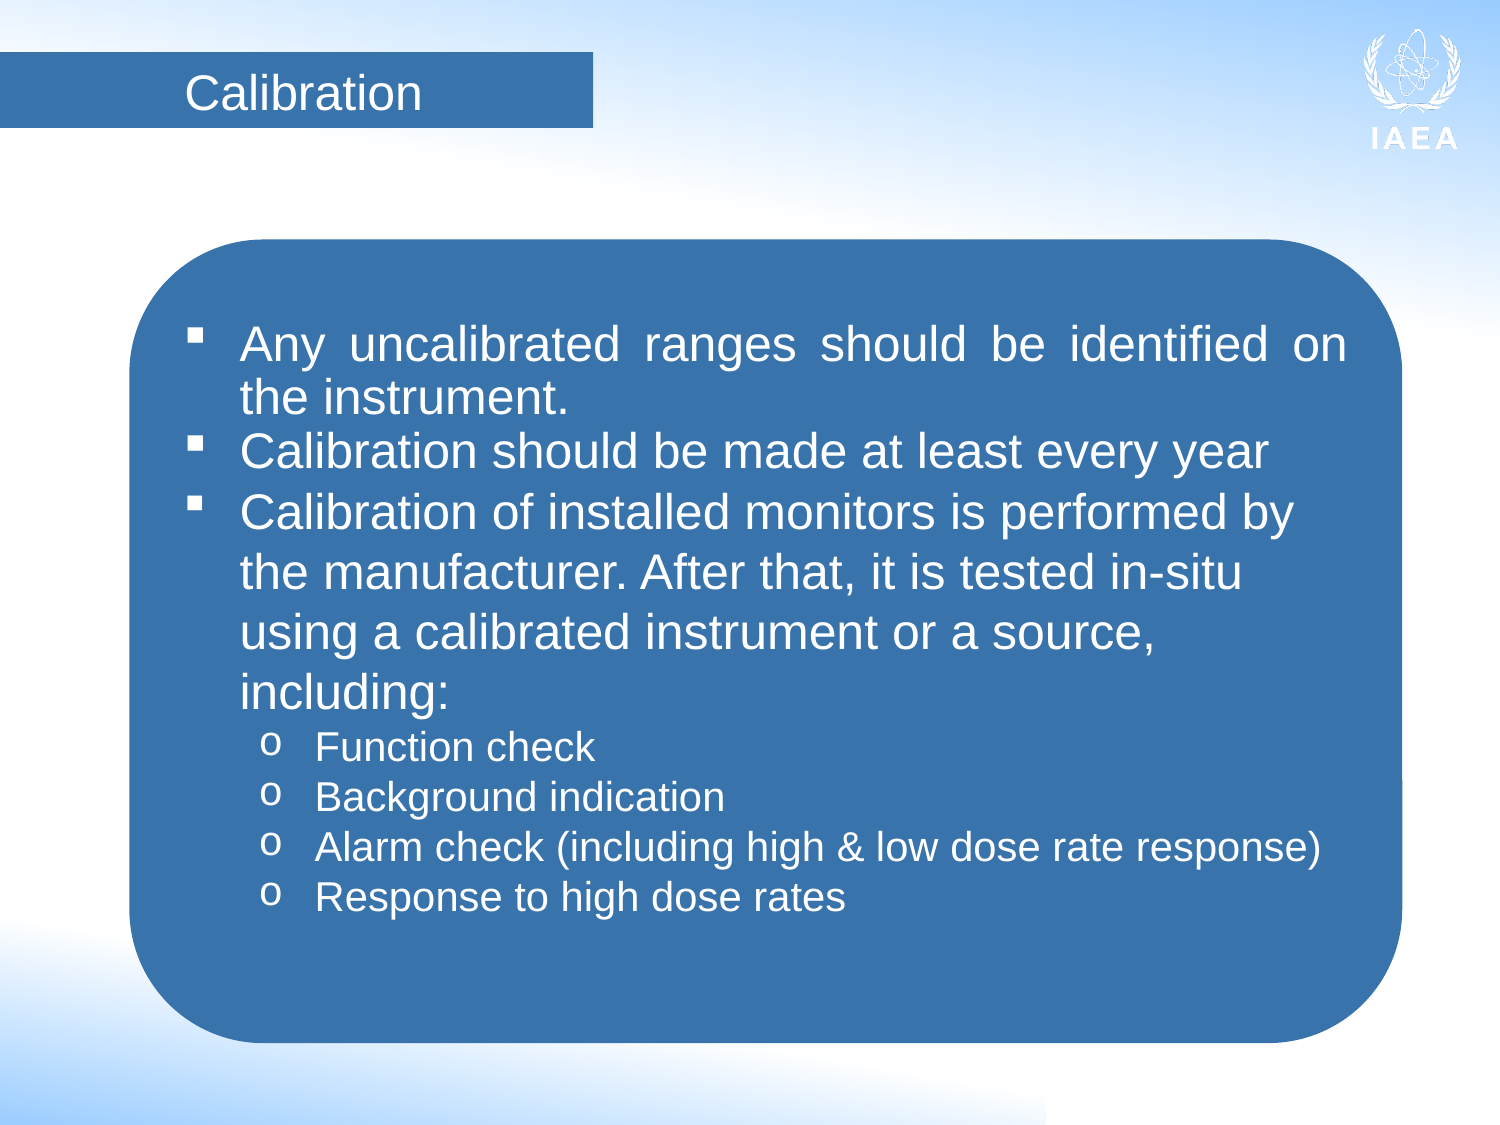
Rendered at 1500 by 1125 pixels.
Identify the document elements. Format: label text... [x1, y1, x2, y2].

text_box Any uncalibrated ranges should be identified on the instrument. Calibration should be made at least every year Calibration of installed monitors is performed by the manufacturer. After that, it is tested in-situ using a calibrated instrument or a source, including: Function check Background indication Alarm check (including high & low dose rate response) Response to high dose rates [127, 237, 1405, 1046]
picture [1363, 29, 1461, 149]
text_box Calibration [0, 50, 595, 130]
